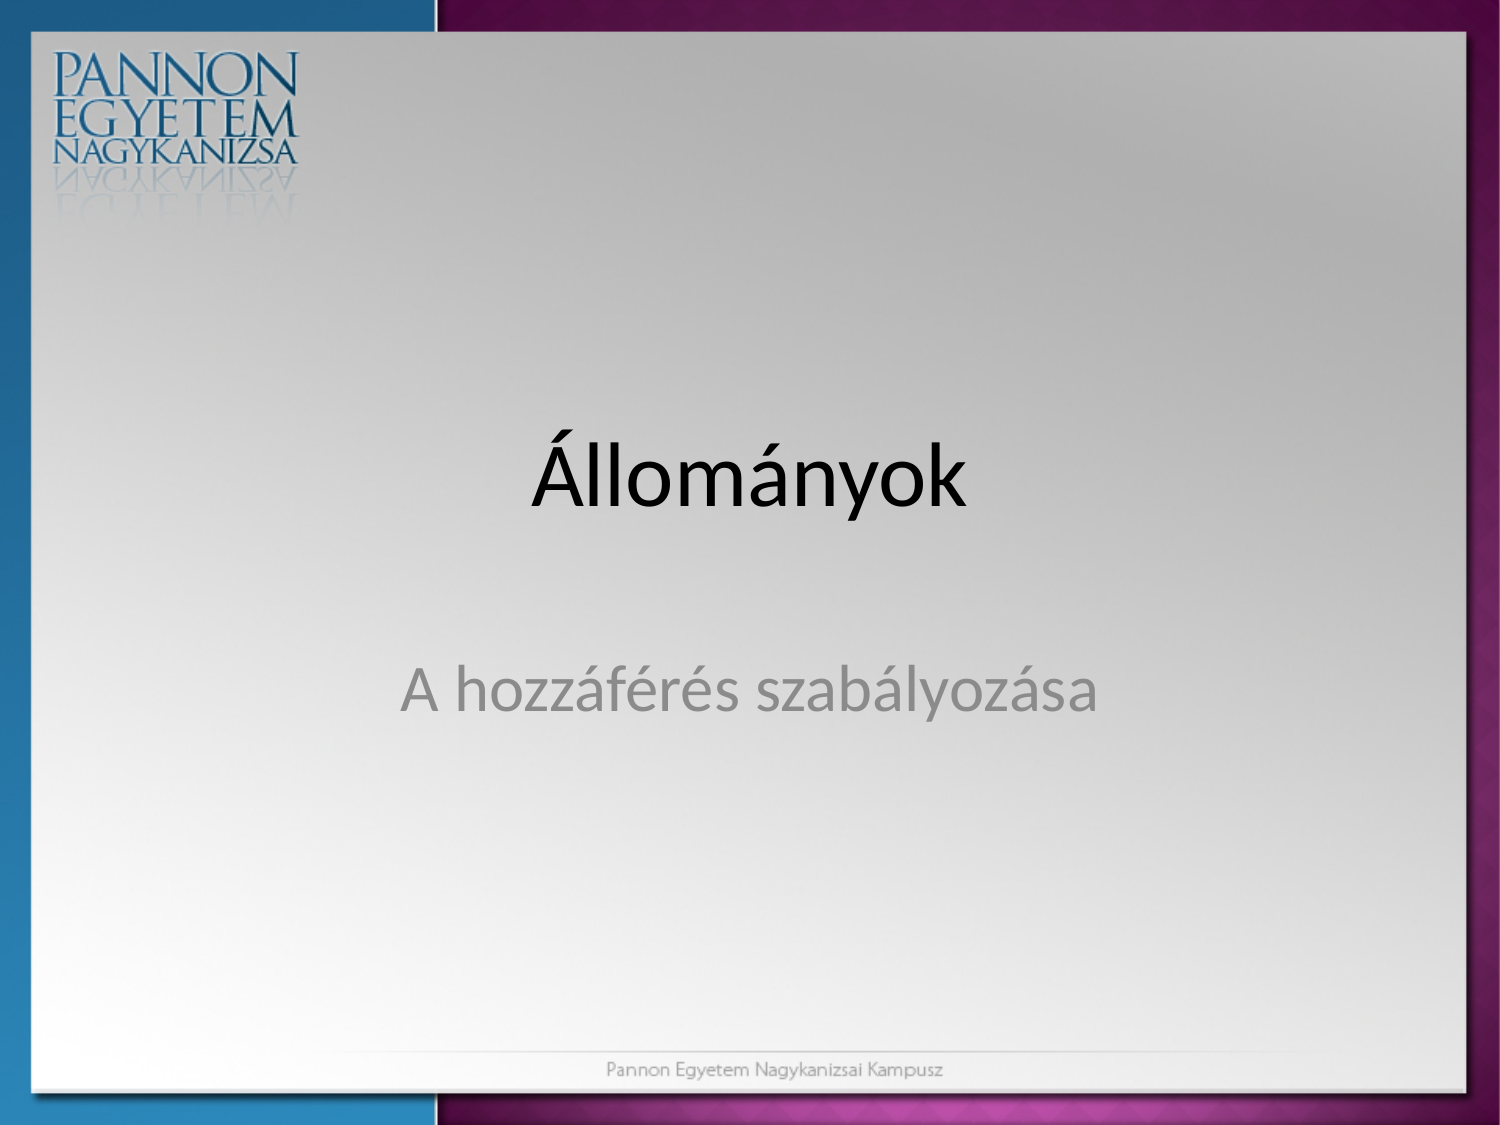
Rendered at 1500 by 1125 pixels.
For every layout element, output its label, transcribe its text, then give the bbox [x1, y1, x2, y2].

title Állományok [112, 349, 1388, 591]
picture [0, 0, 1500, 1125]
subtitle A hozzáférés szabályozása [225, 637, 1275, 925]
